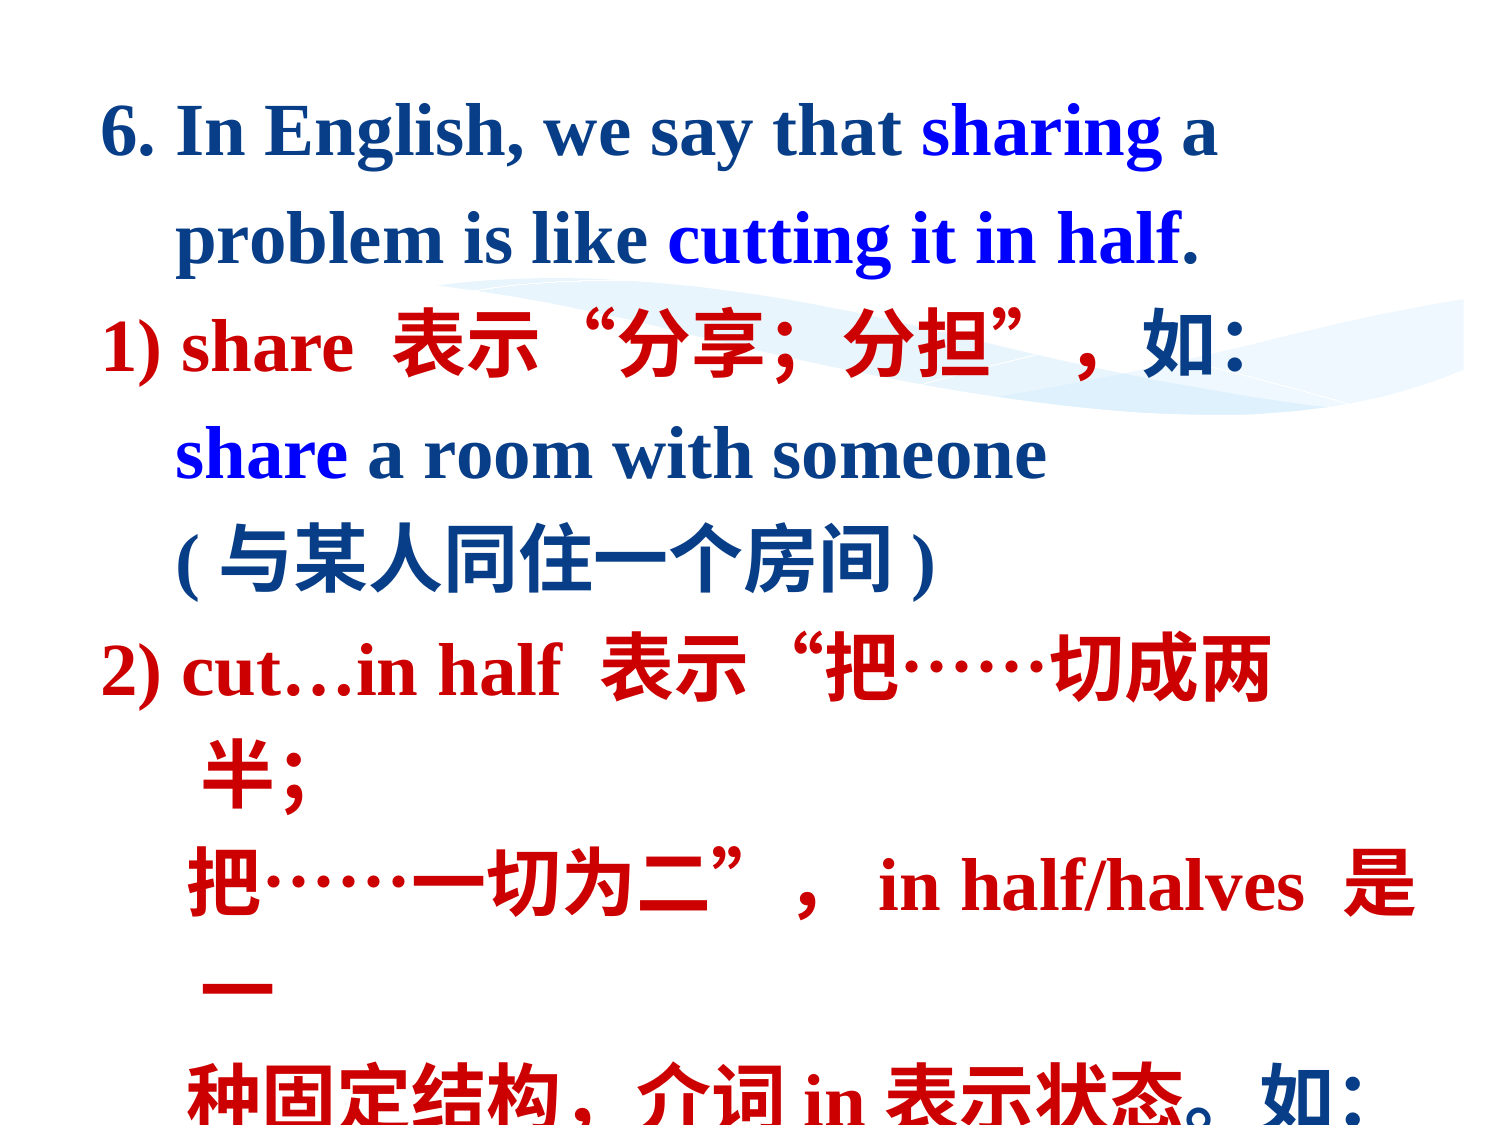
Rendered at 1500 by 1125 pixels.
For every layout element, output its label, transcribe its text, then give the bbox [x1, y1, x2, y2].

list 6. In English, we say that sharing a problem is like cutting it in half. 1) share 表示“分享；分担”，如： share a room with someone (与某人同住一个房间) 2) cut…in half 表示“把……切成两半； 把……一切为二”，in half/halves 是一 种固定结构，介词in表示状态。如： Please cut the apple in half. [85, 54, 1436, 1047]
